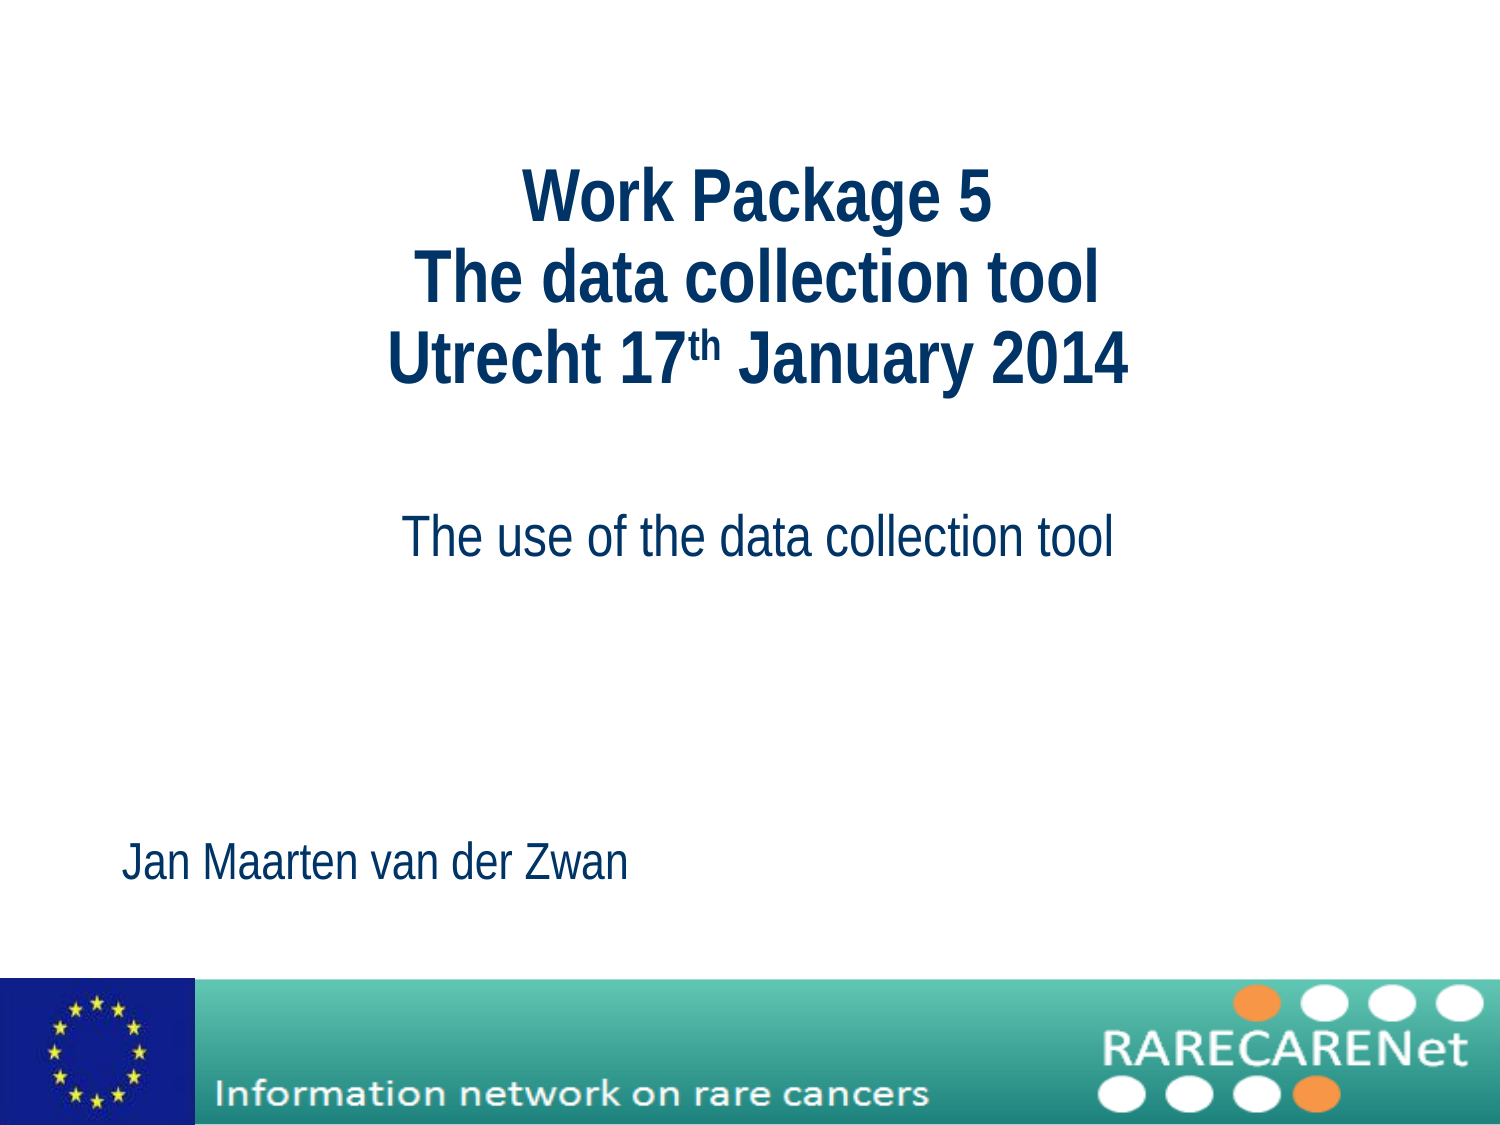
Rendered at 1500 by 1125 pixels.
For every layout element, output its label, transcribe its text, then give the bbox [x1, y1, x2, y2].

text_box The use of the data collection tool [196, 490, 1319, 598]
text_box Jan Maarten van der Zwan [110, 783, 1277, 890]
picture [0, 978, 1500, 1125]
text_box Work Package 5 The data collection tool Utrecht 17th January 2014 [140, 148, 1375, 409]
